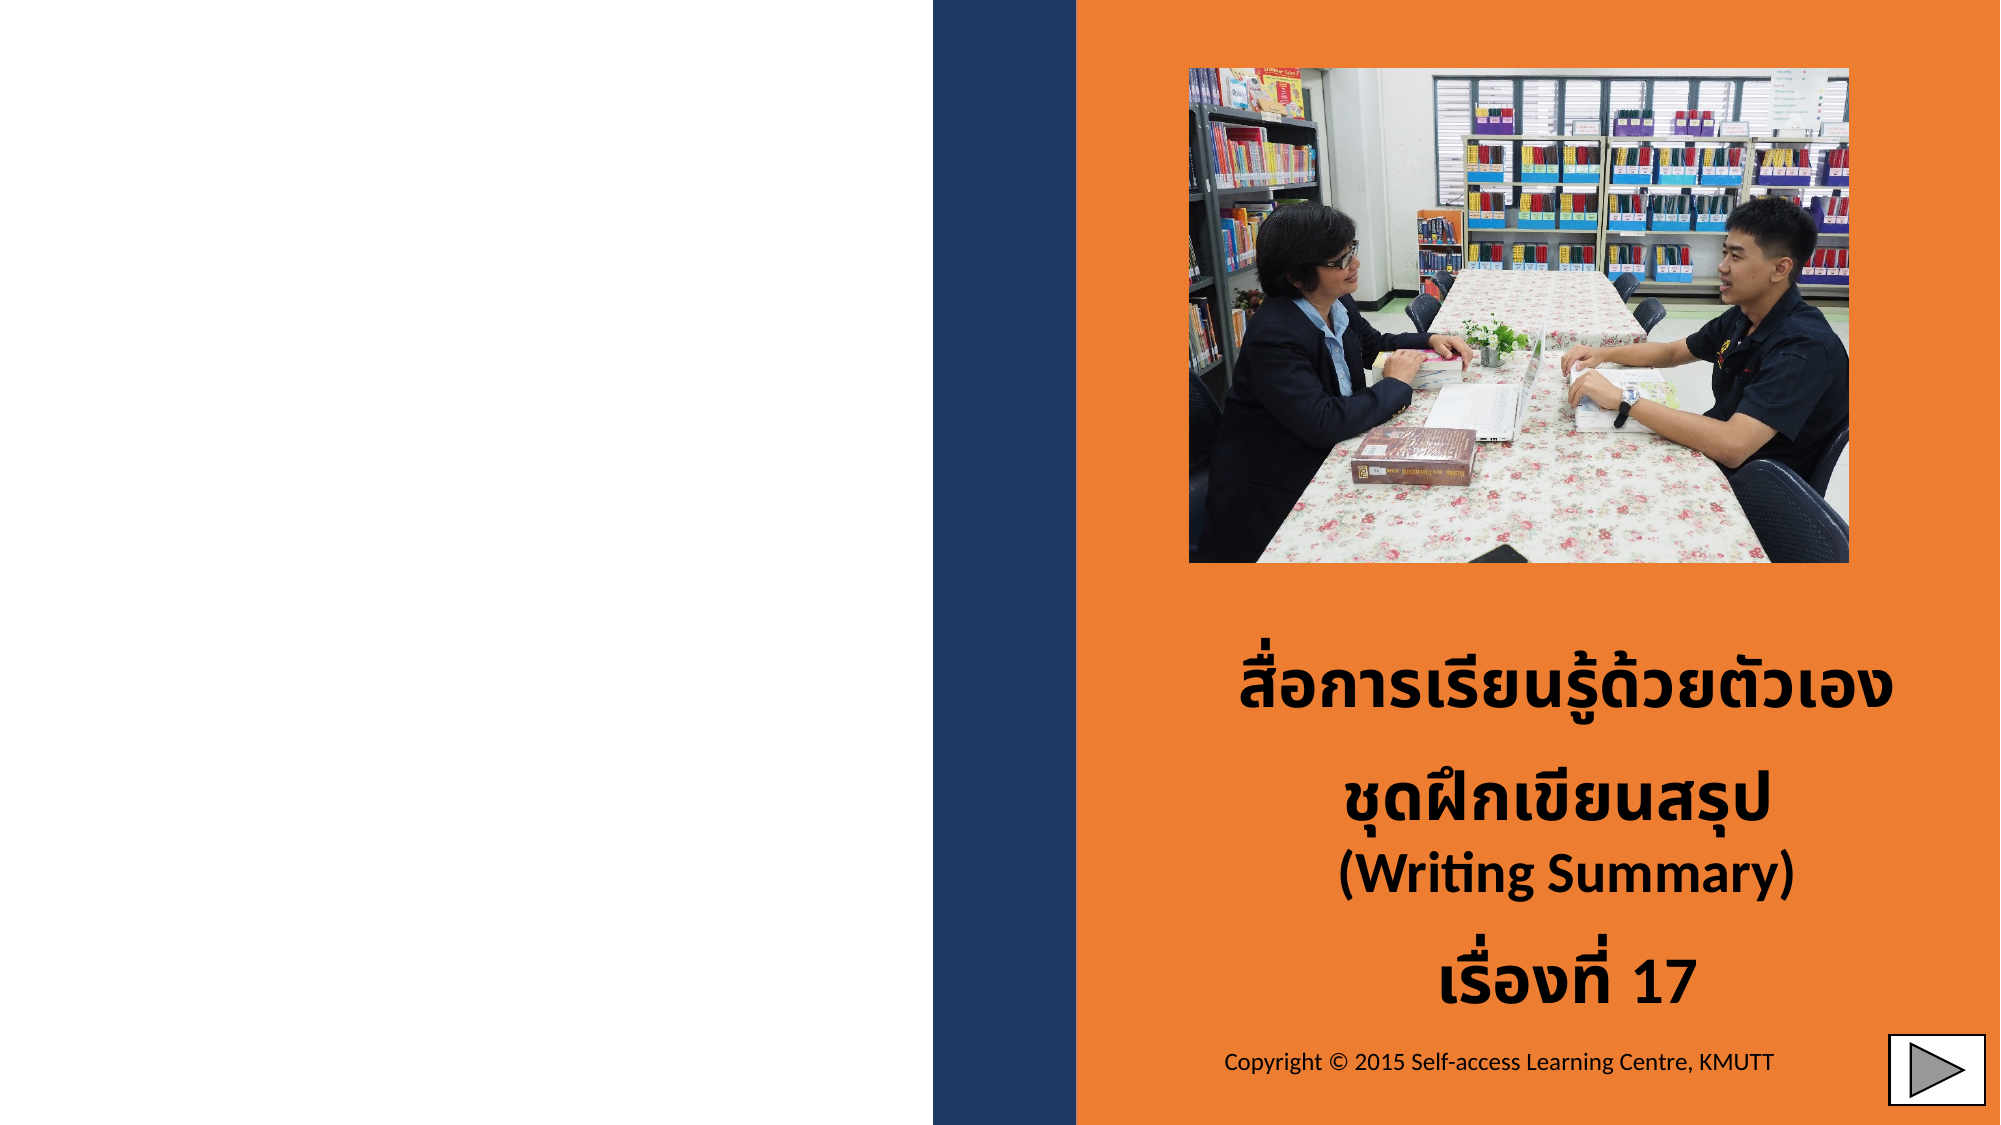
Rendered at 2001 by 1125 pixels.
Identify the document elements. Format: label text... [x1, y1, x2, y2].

text_box [1888, 1034, 1986, 1106]
text_box [1077, 0, 2000, 1125]
text_box Copyright © 2015 Self-access Learning Centre, KMUTT [1207, 1036, 1849, 1084]
text_box [932, 0, 1077, 1125]
text_box สื่อการเรียนรู้ด้วยตัวเอง ชุดฝึกเขียนสรุป (Writing Summary) เรื่องที่ 17 [1203, 632, 1931, 1026]
picture [1189, 68, 1849, 563]
